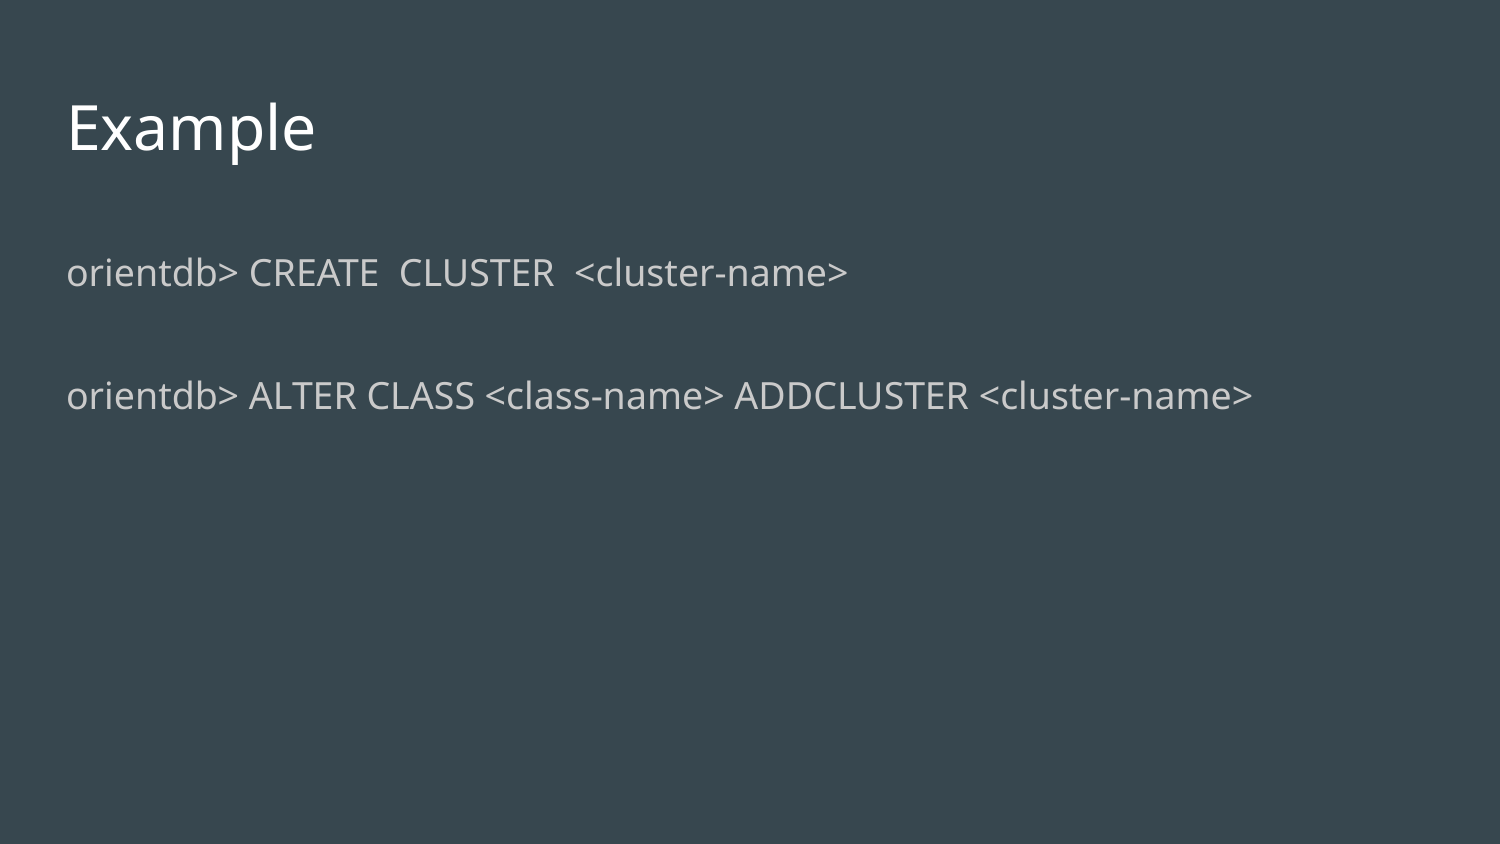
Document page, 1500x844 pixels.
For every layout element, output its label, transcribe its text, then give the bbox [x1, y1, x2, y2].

list orientdb> CREATE CLUSTER <cluster-name> orientdb> ALTER CLASS <class-name> ADDCLUSTER <cluster-name> [51, 189, 1449, 750]
title Example [51, 72, 1449, 167]
